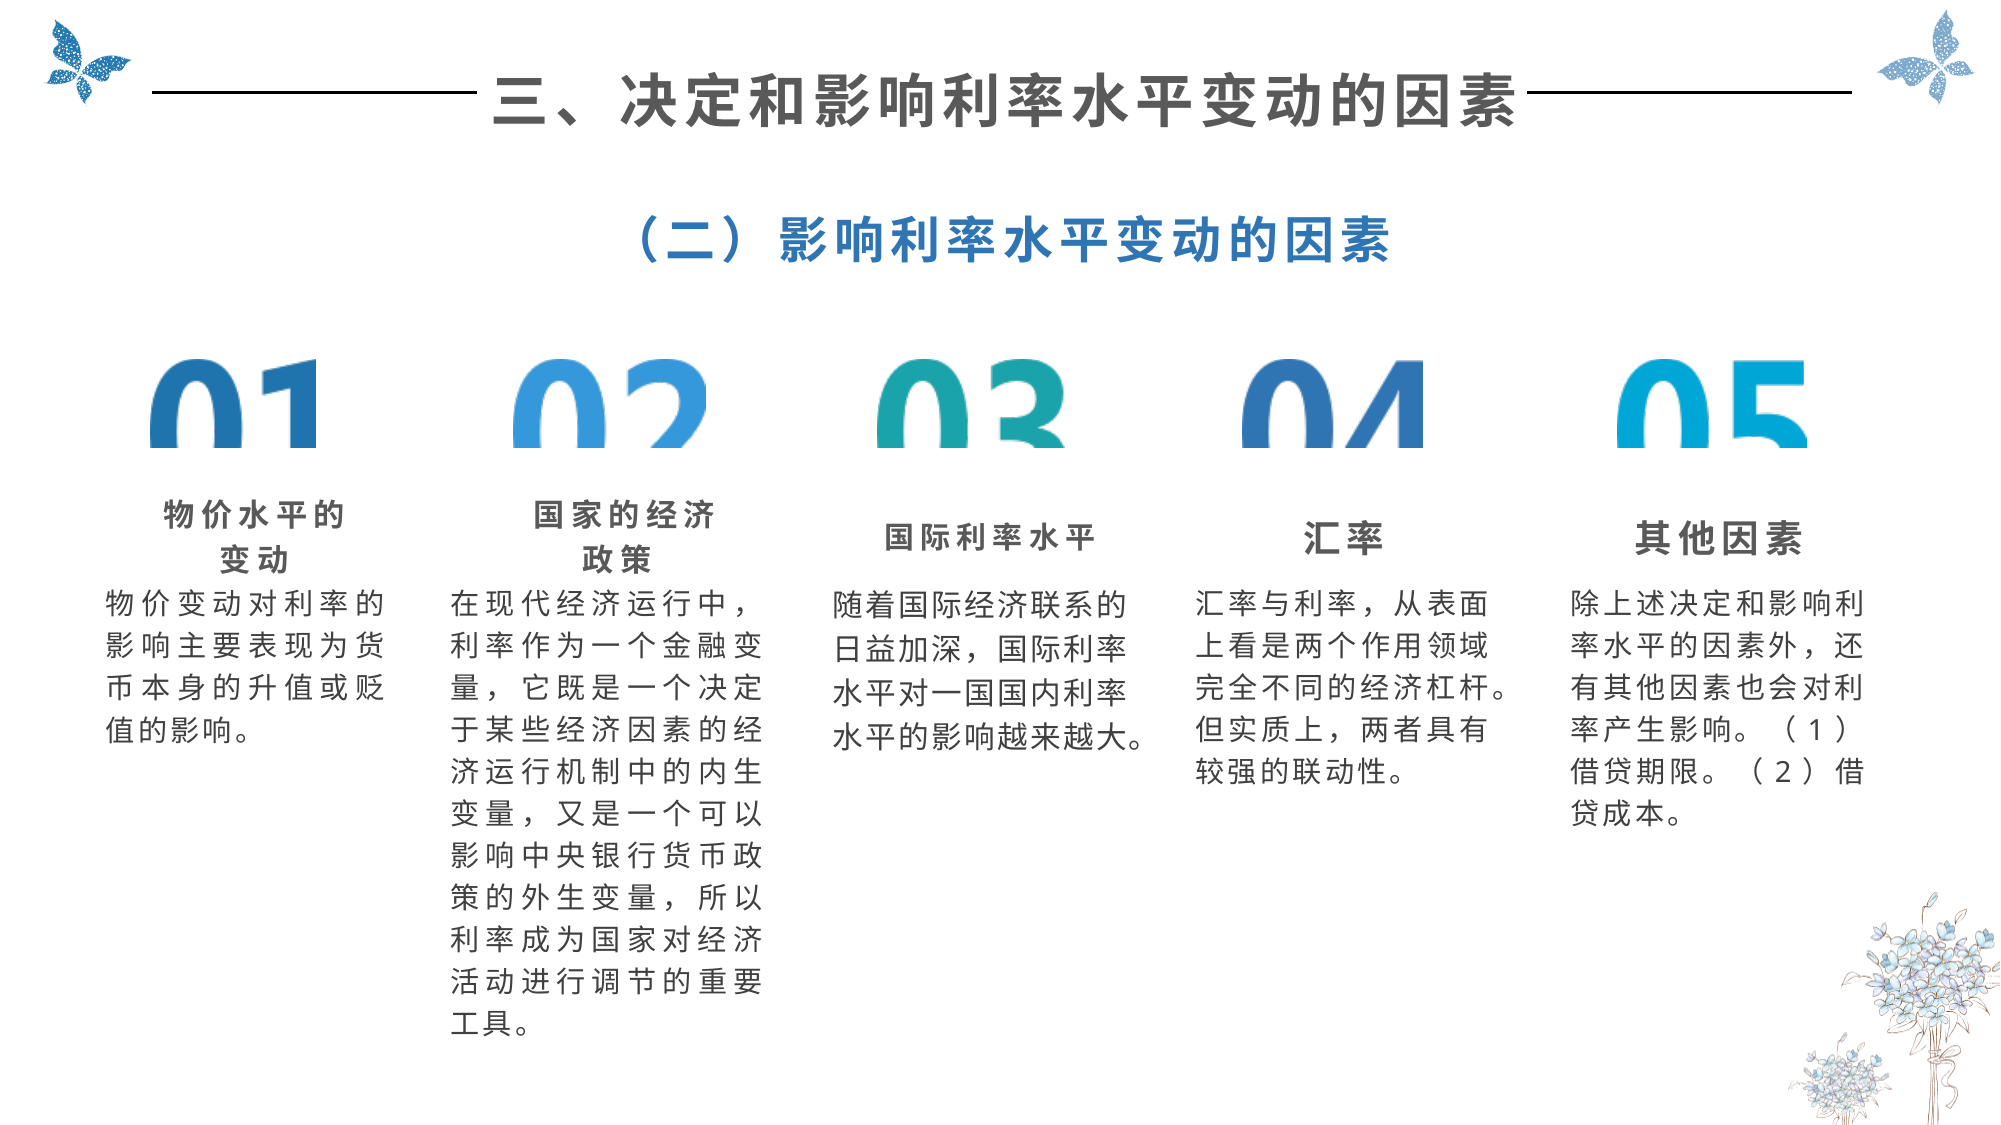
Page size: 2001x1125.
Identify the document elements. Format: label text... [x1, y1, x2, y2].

picture [1788, 892, 2000, 1125]
picture [150, 359, 316, 449]
picture [1242, 359, 1423, 449]
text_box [435, 489, 781, 1042]
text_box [1180, 489, 1508, 771]
picture [877, 359, 1065, 449]
picture [1617, 359, 1658, 422]
picture [1671, 359, 1807, 449]
text_box （二）影响利率水平变动的因素 [594, 201, 1406, 276]
picture [1644, 381, 1681, 449]
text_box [1555, 489, 1883, 771]
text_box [151, 55, 1852, 142]
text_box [817, 489, 1144, 771]
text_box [91, 489, 403, 771]
picture [513, 359, 706, 449]
